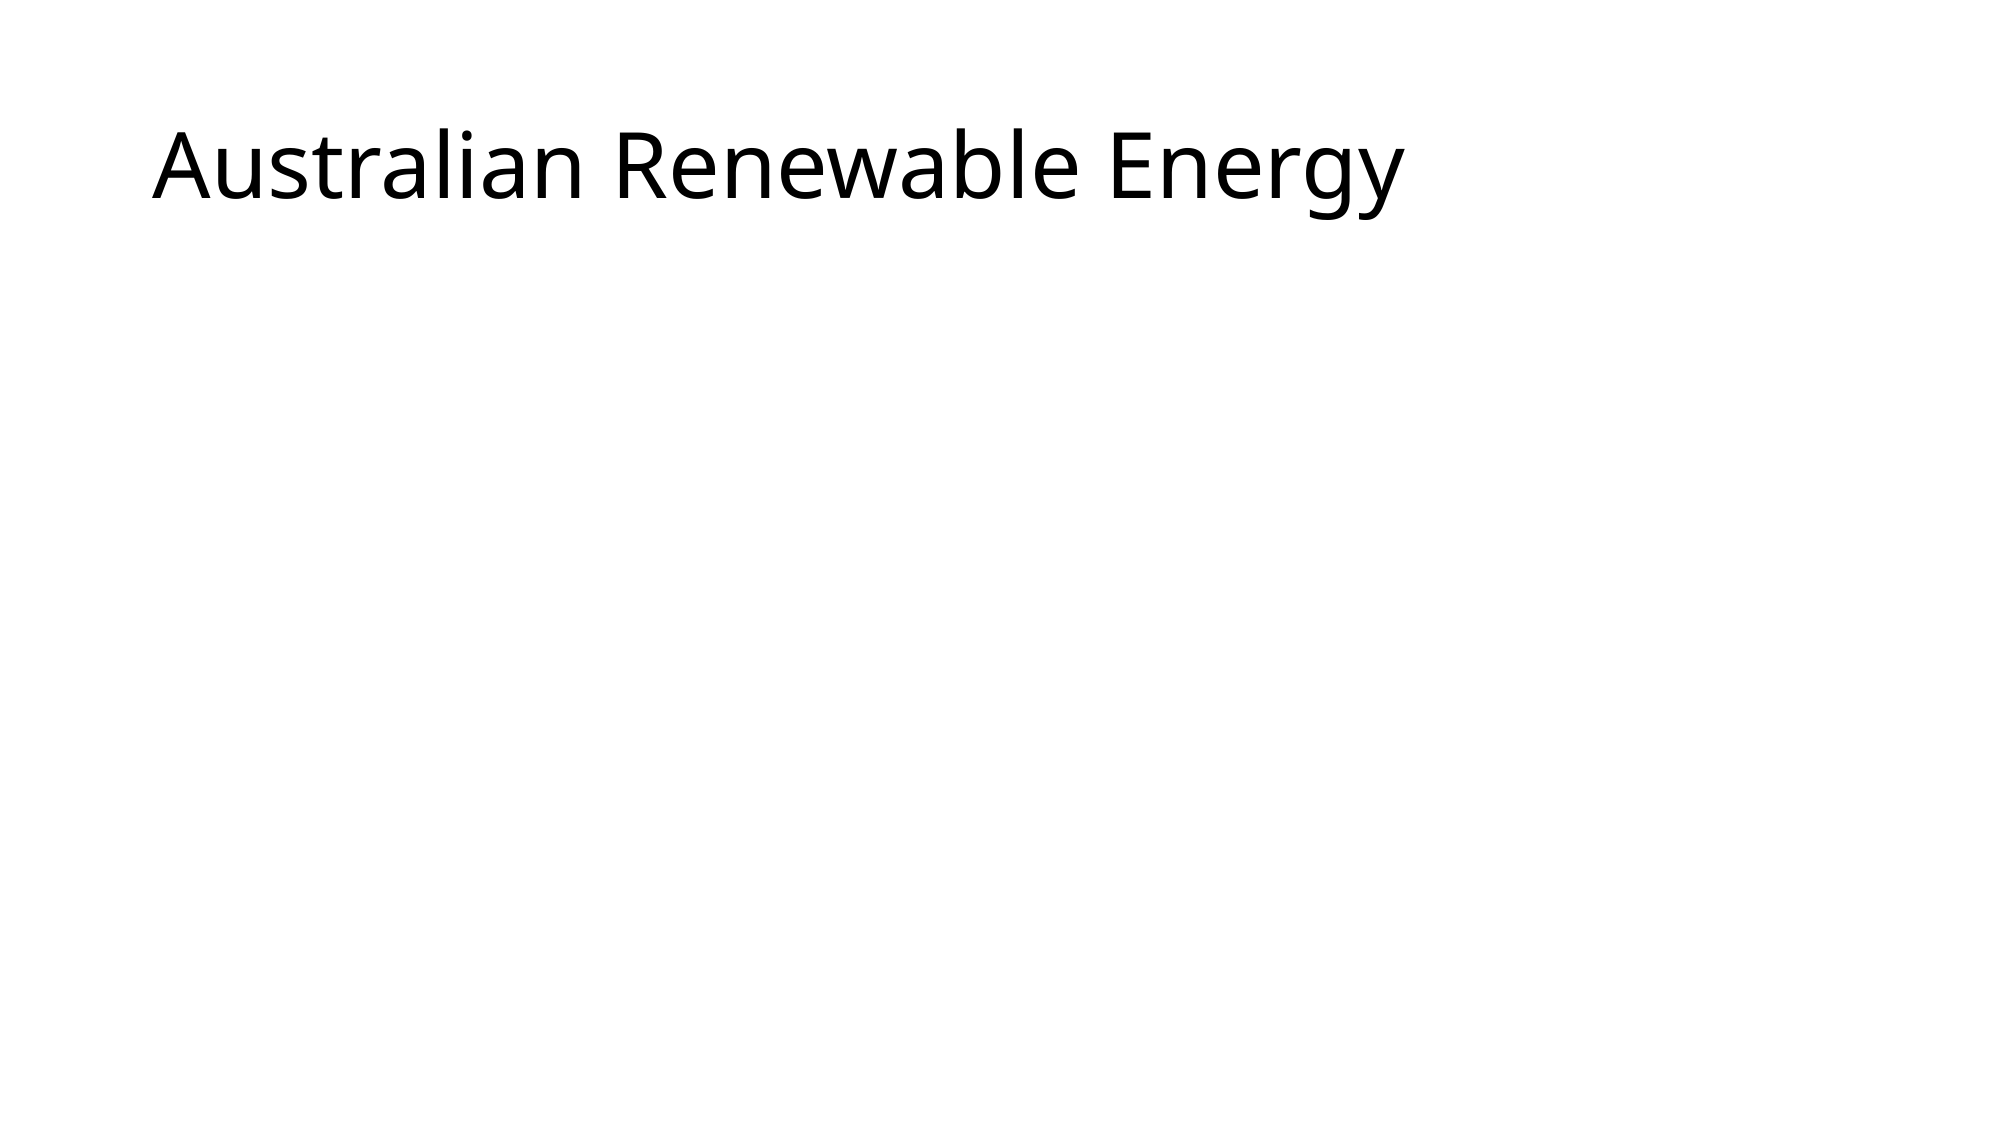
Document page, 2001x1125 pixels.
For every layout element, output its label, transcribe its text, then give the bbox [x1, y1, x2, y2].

title Australian Renewable Energy [137, 59, 1863, 278]
